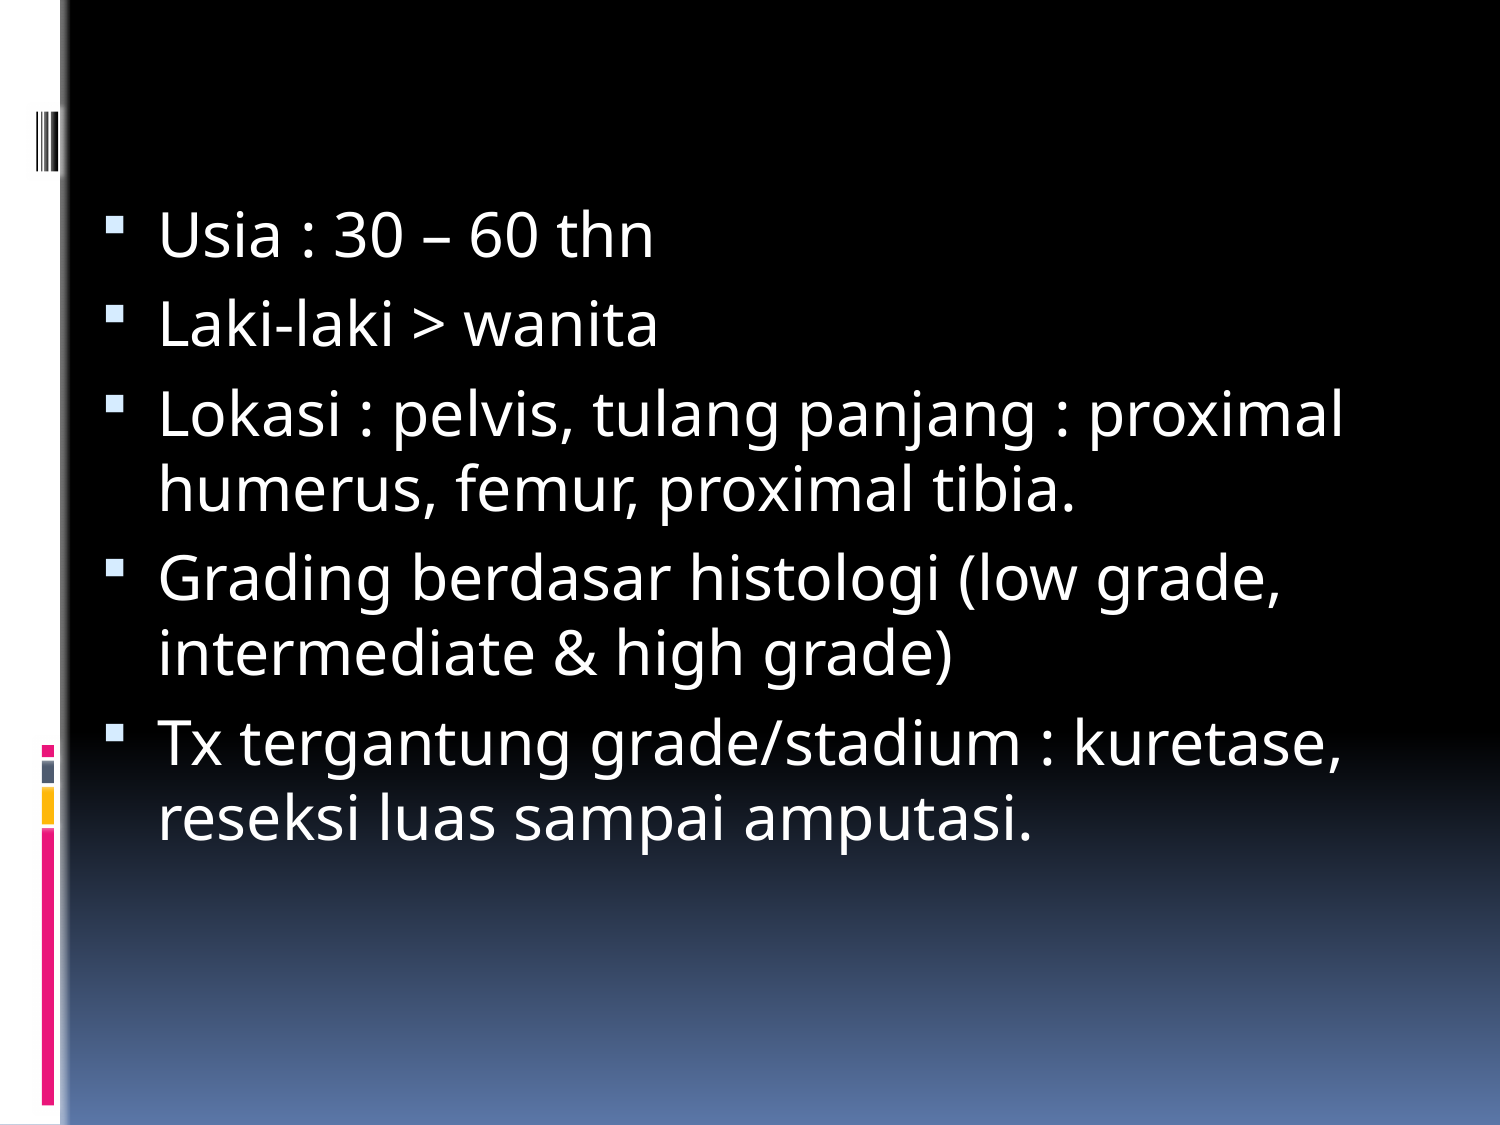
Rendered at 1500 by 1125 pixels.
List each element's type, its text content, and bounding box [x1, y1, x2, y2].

list Usia : 30 – 60 thn Laki-laki > wanita Lokasi : pelvis, tulang panjang : proximal humerus, femur, proximal tibia. Grading berdasar histologi (low grade, intermediate & high grade) Tx tergantung grade/stadium : kuretase, reseksi luas sampai amputasi. [75, 187, 1425, 1059]
